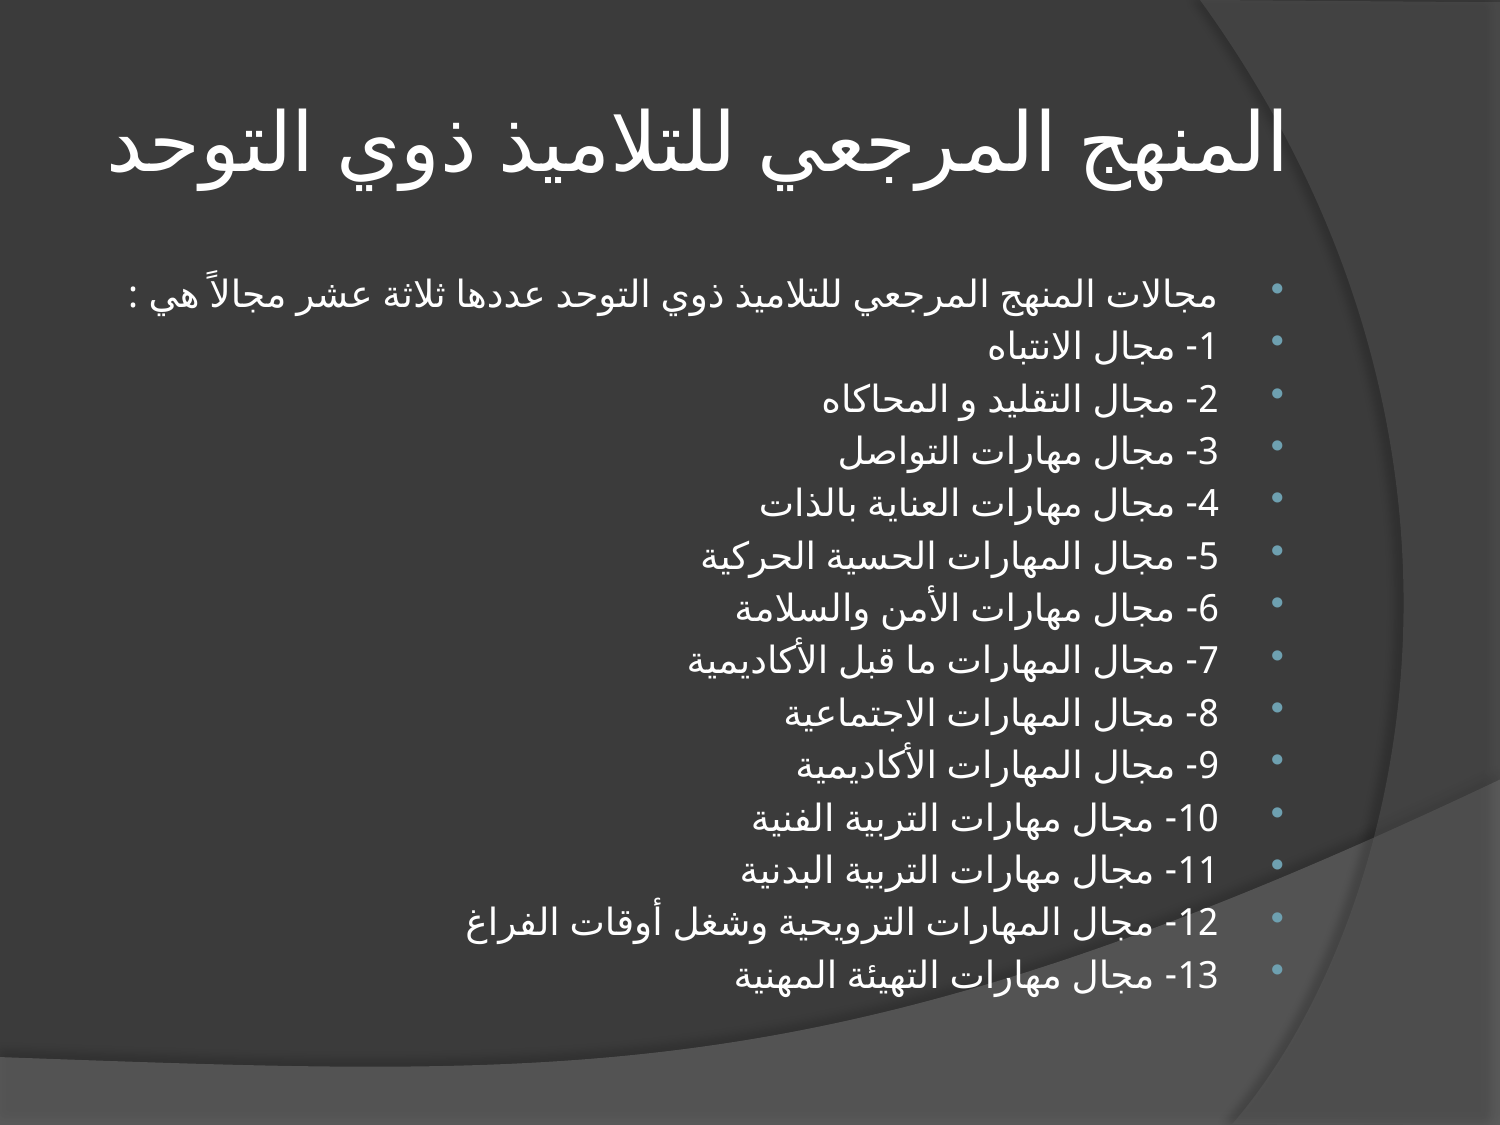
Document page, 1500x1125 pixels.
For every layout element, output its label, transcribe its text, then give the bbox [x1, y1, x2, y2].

title المنهج المرجعي للتلاميذ ذوي التوحد [75, 45, 1300, 233]
list مجالات المنهج المرجعي للتلاميذ ذوي التوحد عددها ثلاثة عشر مجالاً هي : 1- مجال الانتباه 2- مجال التقليد و المحاكاه 3- مجال مهارات التواصل 4- مجال مهارات العناية بالذات 5- مجال المهارات الحسية الحركية 6- مجال مهارات الأمن والسلامة 7- مجال المهارات ما قبل الأكاديمية 8- مجال المهارات الاجتماعية 9- مجال المهارات الأكاديمية 10- مجال مهارات التربية الفنية 11- مجال مهارات التربية البدنية 12- مجال المهارات الترويحية وشغل أوقات الفراغ 13- مجال مهارات التهيئة المهنية [75, 262, 1300, 1005]
